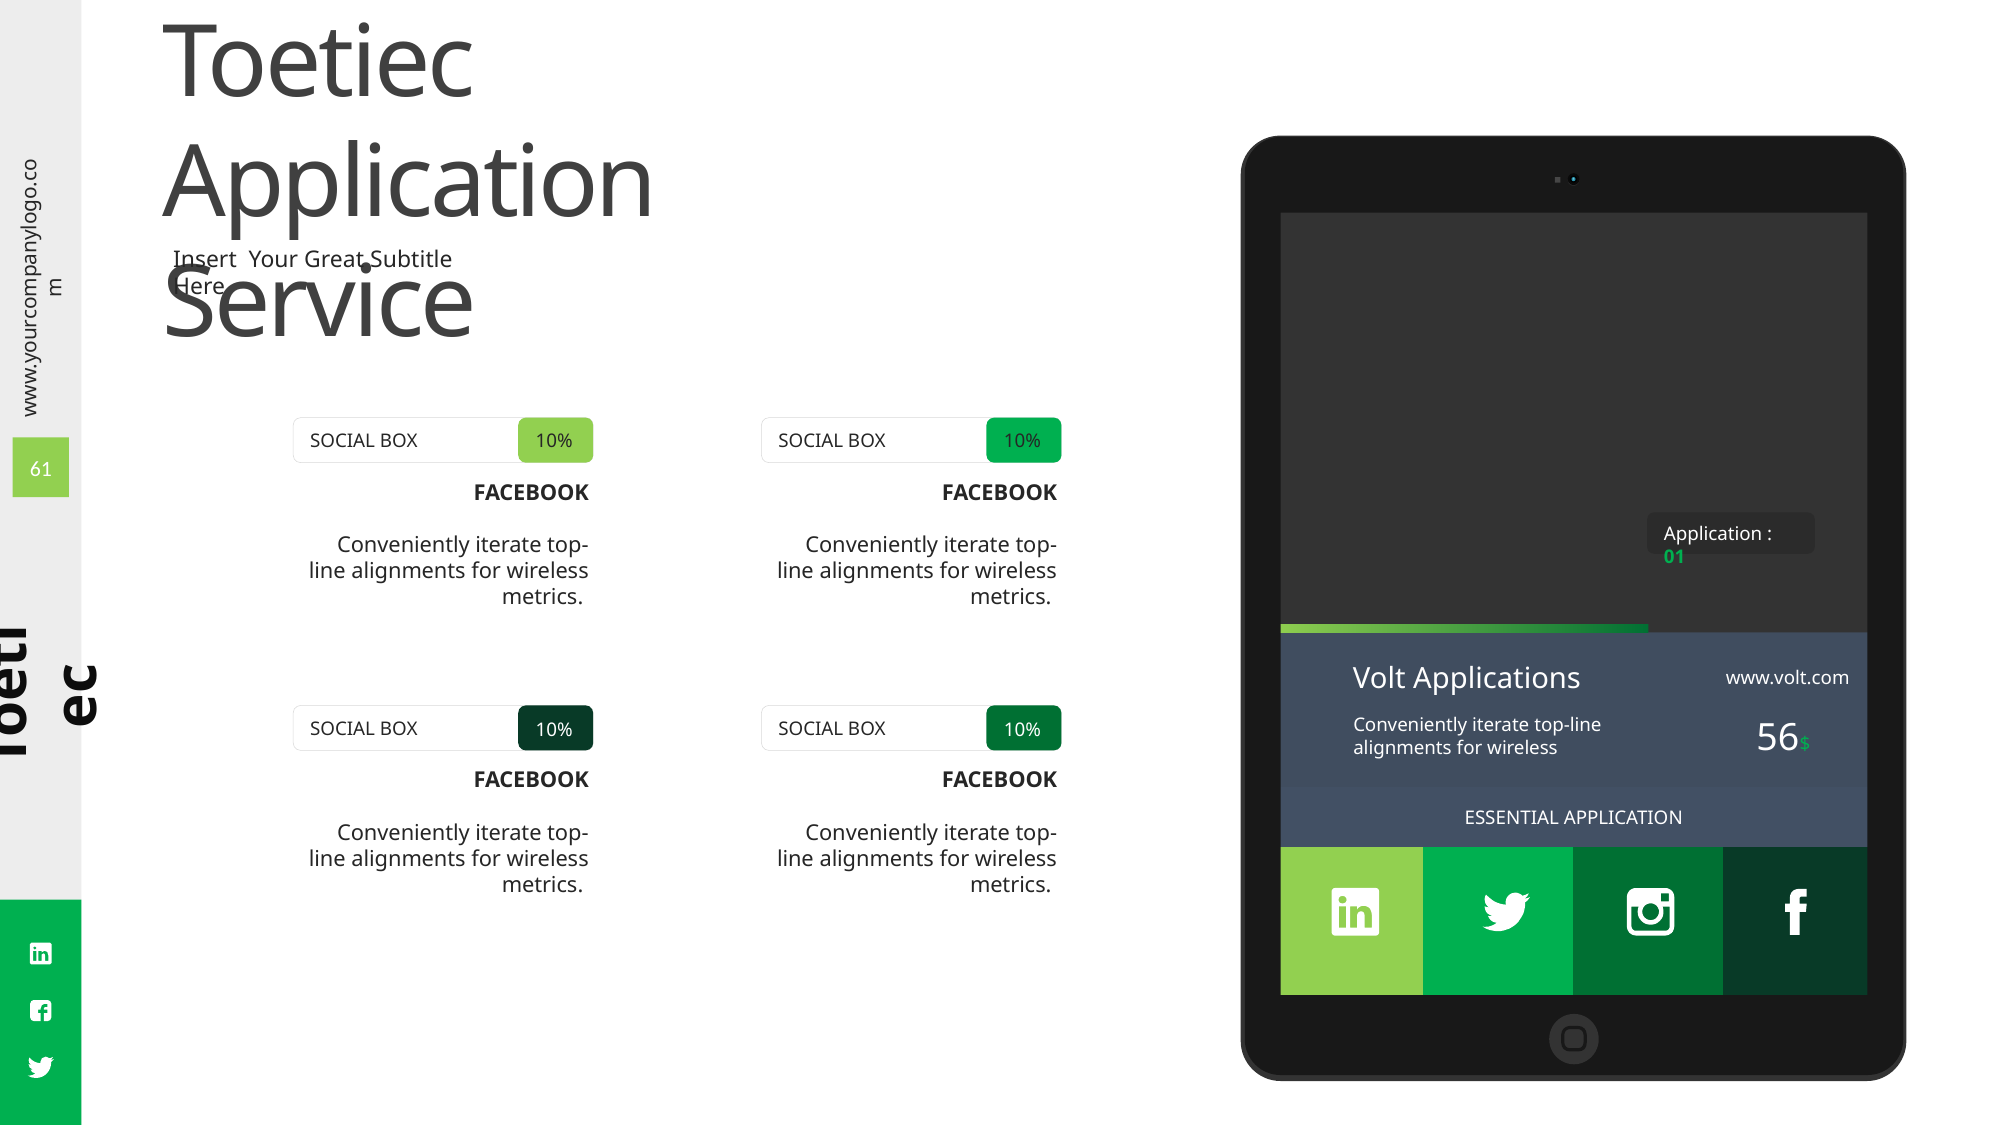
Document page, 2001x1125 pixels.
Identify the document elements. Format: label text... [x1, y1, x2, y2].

picture [1280, 214, 1868, 998]
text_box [1549, 1013, 1599, 1065]
text_box FACEBOOK Conveniently iterate top-line alignments for wireless metrics. [293, 470, 604, 617]
text_box Insert Your Great Subtitle Here [158, 237, 512, 307]
text_box Toetiec Application Service [147, 116, 849, 236]
text_box FACEBOOK Conveniently iterate top-line alignments for wireless metrics. [761, 758, 1073, 905]
text_box [1244, 136, 1904, 1076]
text_box FACEBOOK Conveniently iterate top-line alignments for wireless metrics. [761, 470, 1073, 617]
text_box SOCIAL BOX [292, 704, 523, 752]
slide_number 61 [12, 437, 69, 498]
text_box 10% [985, 705, 1066, 753]
text_box SOCIAL BOX [760, 704, 991, 752]
text_box [1240, 135, 1907, 1082]
text_box 10% [517, 416, 598, 464]
text_box FACEBOOK Conveniently iterate top-line alignments for wireless metrics. [293, 758, 604, 905]
text_box SOCIAL BOX [292, 416, 524, 464]
text_box 10% [517, 705, 598, 753]
text_box SOCIAL BOX [760, 416, 992, 464]
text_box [1554, 173, 1580, 186]
text_box 10% [985, 416, 1066, 464]
